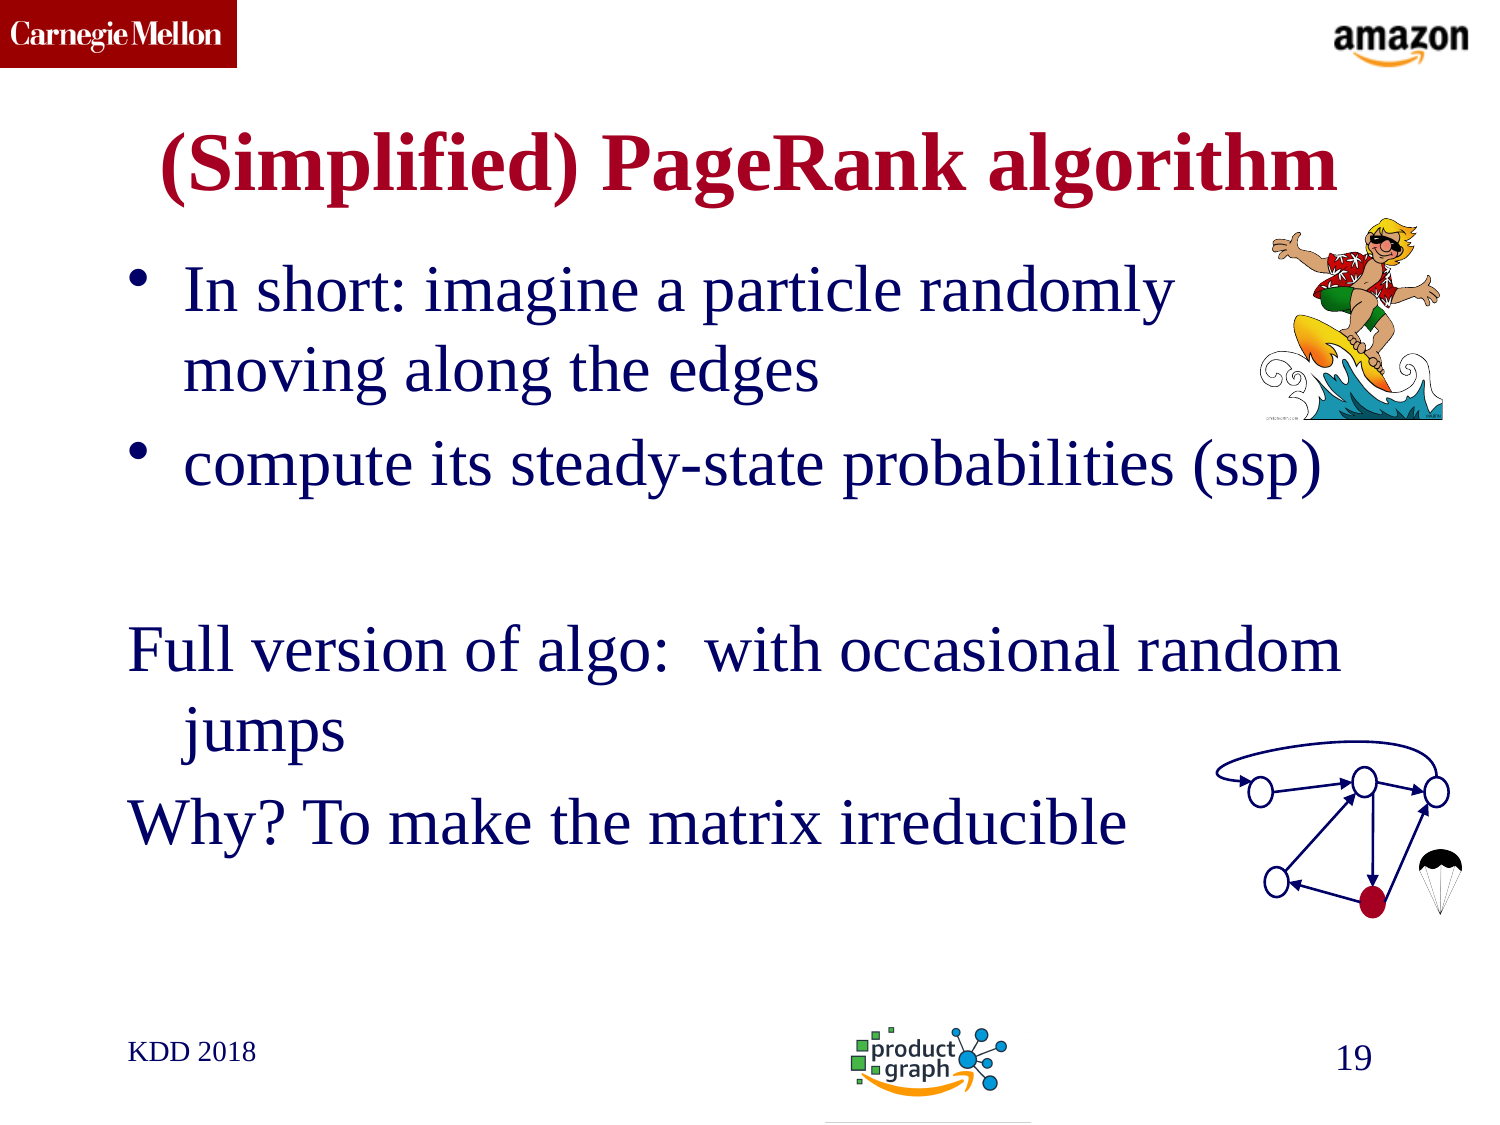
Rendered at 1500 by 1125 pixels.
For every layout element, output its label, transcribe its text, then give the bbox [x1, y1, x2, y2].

list In short: imagine a particle randomly moving along the edges compute its steady-state probabilities (ssp) Full version of algo: with occasional random jumps Why? To make the matrix irreducible [112, 237, 1388, 1001]
title (Simplified) PageRank algorithm [112, 99, 1388, 213]
picture [0, 0, 237, 68]
picture [1256, 212, 1449, 425]
picture [1419, 849, 1462, 915]
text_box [1248, 766, 1449, 918]
slide_number 19 [1074, 1024, 1388, 1101]
picture [1322, 4, 1484, 88]
slide_number KDD 2018 [112, 1024, 426, 1101]
